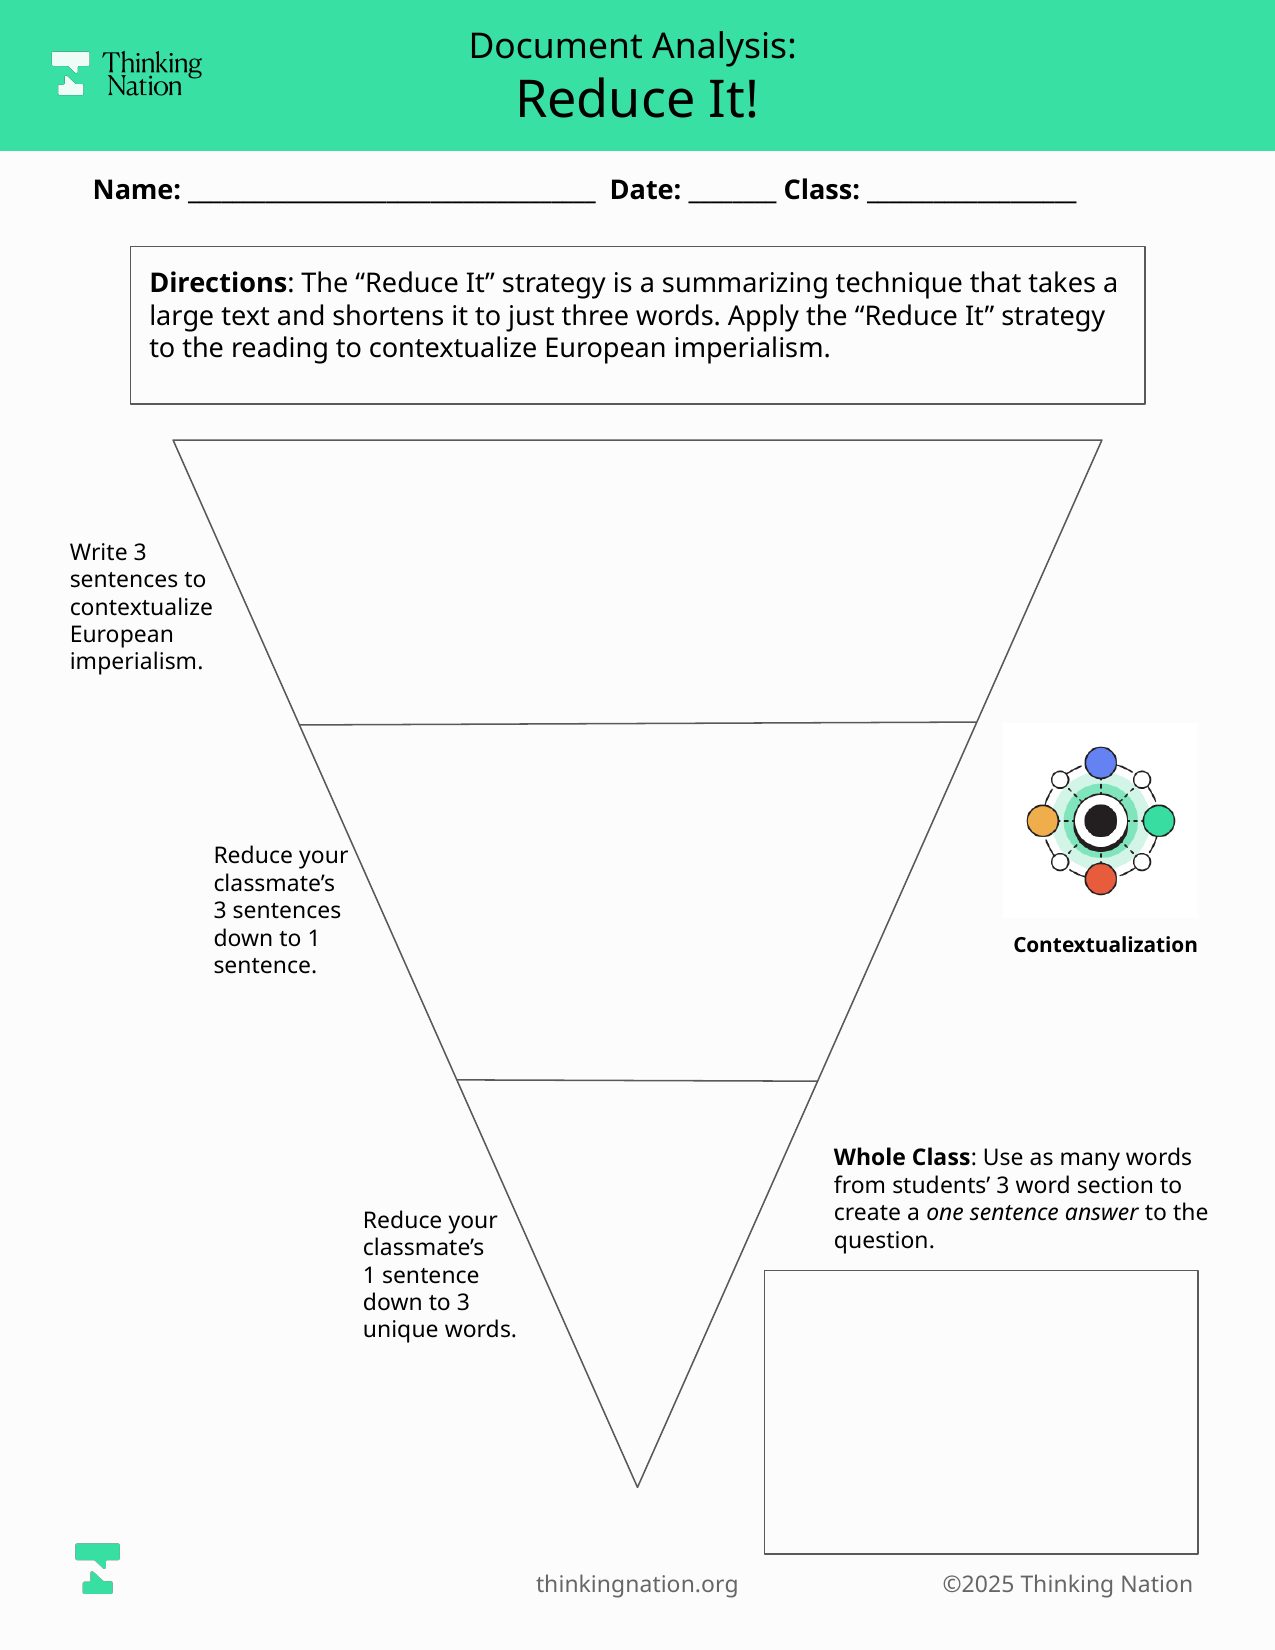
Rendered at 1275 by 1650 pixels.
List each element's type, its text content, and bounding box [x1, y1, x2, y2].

text_box Write 3 sentences to contextualize European imperialism. [53, 521, 237, 673]
text_box ©2025 Thinking Nation [907, 1553, 1210, 1605]
picture [1003, 722, 1199, 918]
text_box Name: _____________________________________ Date: ________ Class: ___________________ [76, 156, 1226, 227]
text_box [173, 440, 1102, 722]
text_box Whole Class: Use as many words from students’ 3 word section to create a one sentence answer to the question. [818, 1127, 1226, 1255]
text_box [461, 1090, 814, 1488]
text_box Reduce your classmate’s 1 sentence down to 3 unique words. [347, 1189, 538, 1377]
text_box [303, 734, 972, 1079]
text_box [764, 1270, 1198, 1554]
picture [35, 37, 207, 109]
text_box Document Analysis: Reduce It! [0, 0, 1275, 151]
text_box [298, 721, 977, 726]
picture [62, 1533, 133, 1604]
text_box Reduce your classmate’s 3 sentences down to 1 sentence. [197, 824, 369, 1013]
text_box Directions: The “Reduce It” strategy is a summarizing technique that takes a large text and shortens it to just three words. Apply the “Reduce It” strategy to the reading to contextualize European imperialism. [130, 246, 1146, 405]
text_box Contextualization [962, 916, 1249, 967]
text_box thinkingnation.org [486, 1553, 789, 1605]
